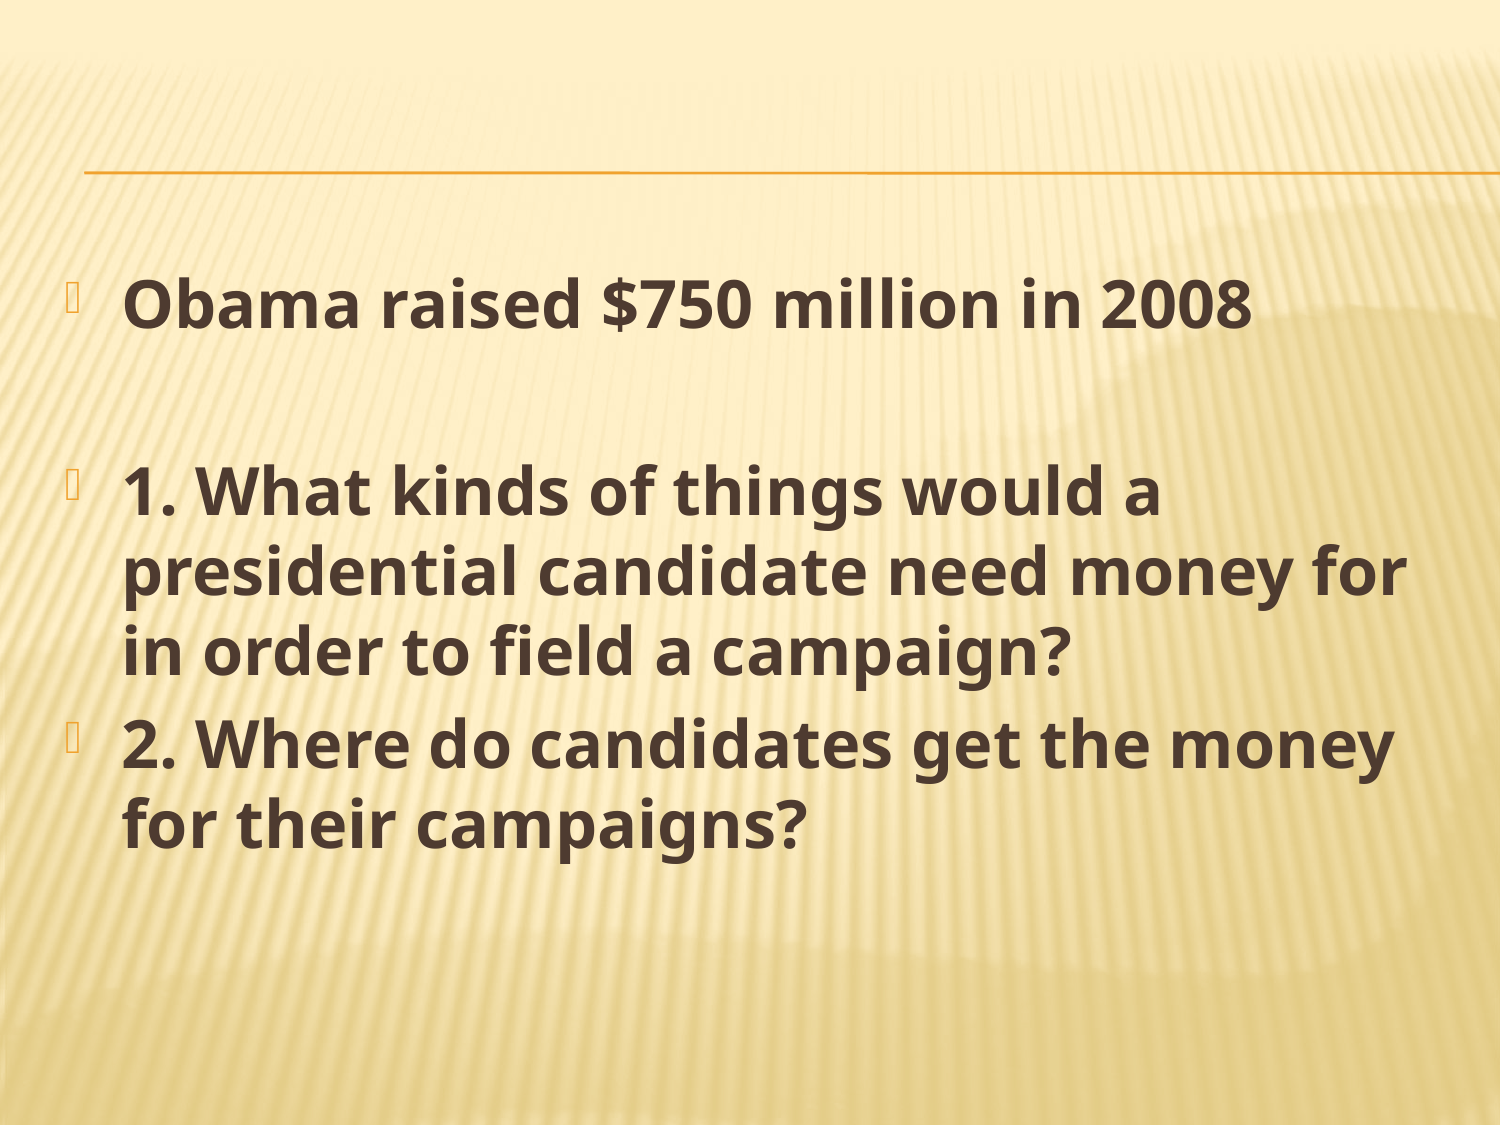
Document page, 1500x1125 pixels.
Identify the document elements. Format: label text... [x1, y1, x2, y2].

list Obama raised $750 million in 2008 1. What kinds of things would a presidential candidate need money for in order to field a campaign? 2. Where do candidates get the money for their campaigns? [50, 254, 1475, 998]
